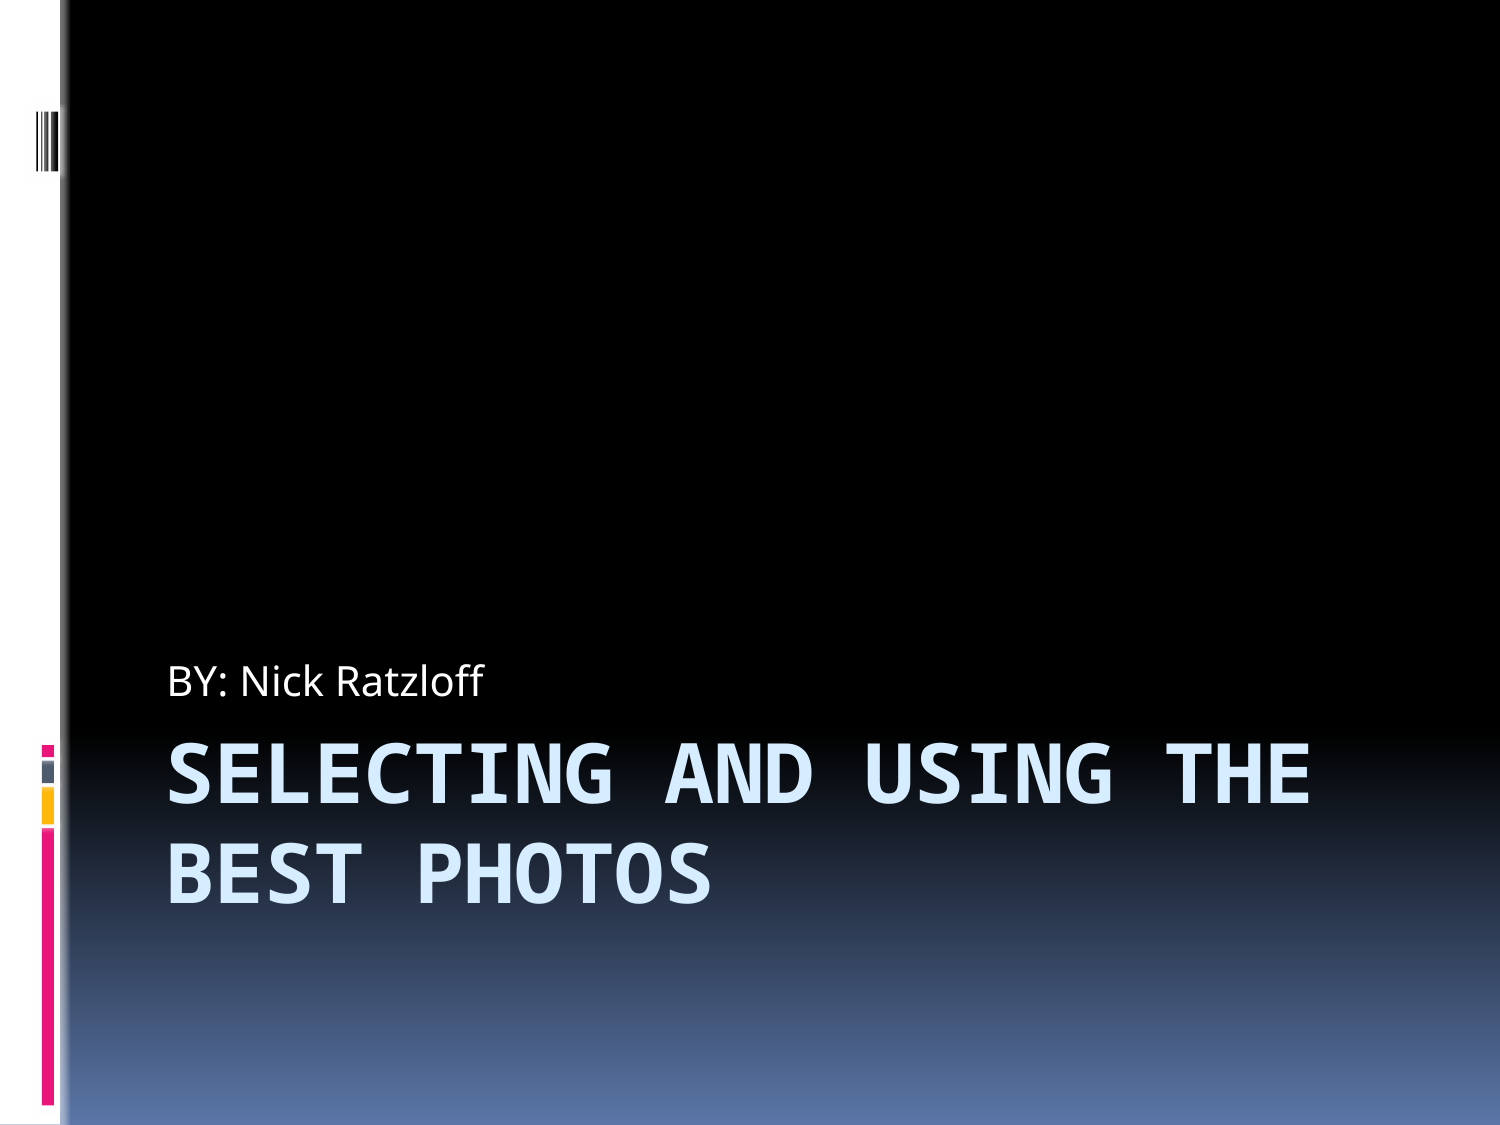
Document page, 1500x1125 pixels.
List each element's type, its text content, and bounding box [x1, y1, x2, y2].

title Selecting and using the best photos [150, 713, 1425, 1037]
subtitle BY: Nick Ratzloff [150, 464, 1425, 713]
